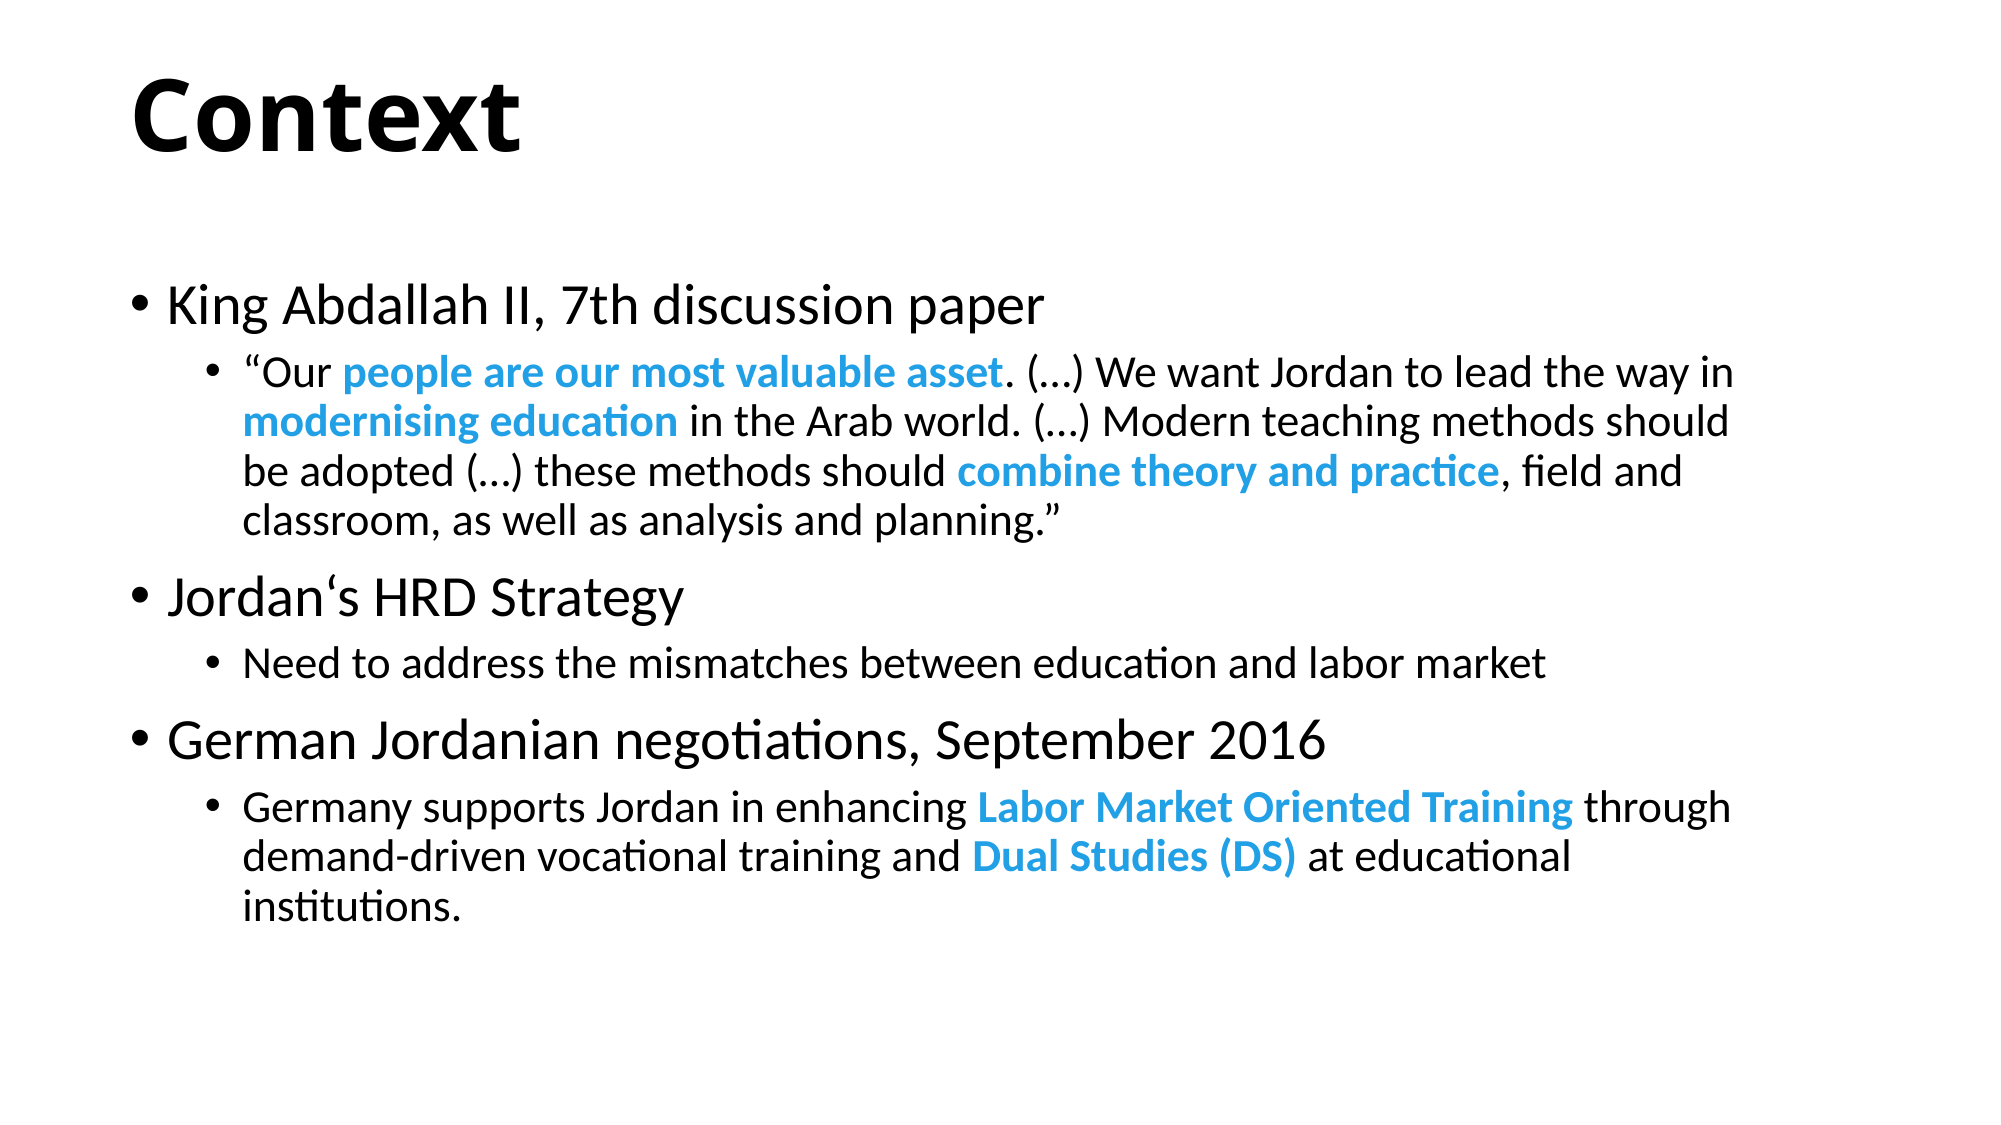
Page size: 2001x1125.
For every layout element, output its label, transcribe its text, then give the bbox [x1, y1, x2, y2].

title Context [115, 25, 1466, 213]
list King Abdallah II, 7th discussion paper “Our people are our most valuable asset. (…) We want Jordan to lead the way in modernising education in the Arab world. (…) Modern teaching methods should be adopted (…) these methods should combine theory and practice, field and classroom, as well as analysis and planning.” Jordan‘s HRD Strategy Need to address the mismatches between education and labor market German Jordanian negotiations, September 2016 Germany supports Jordan in enhancing Labor Market Oriented Training through demand-driven vocational training and Dual Studies (DS) at educational institutions. [115, 266, 1753, 1010]
